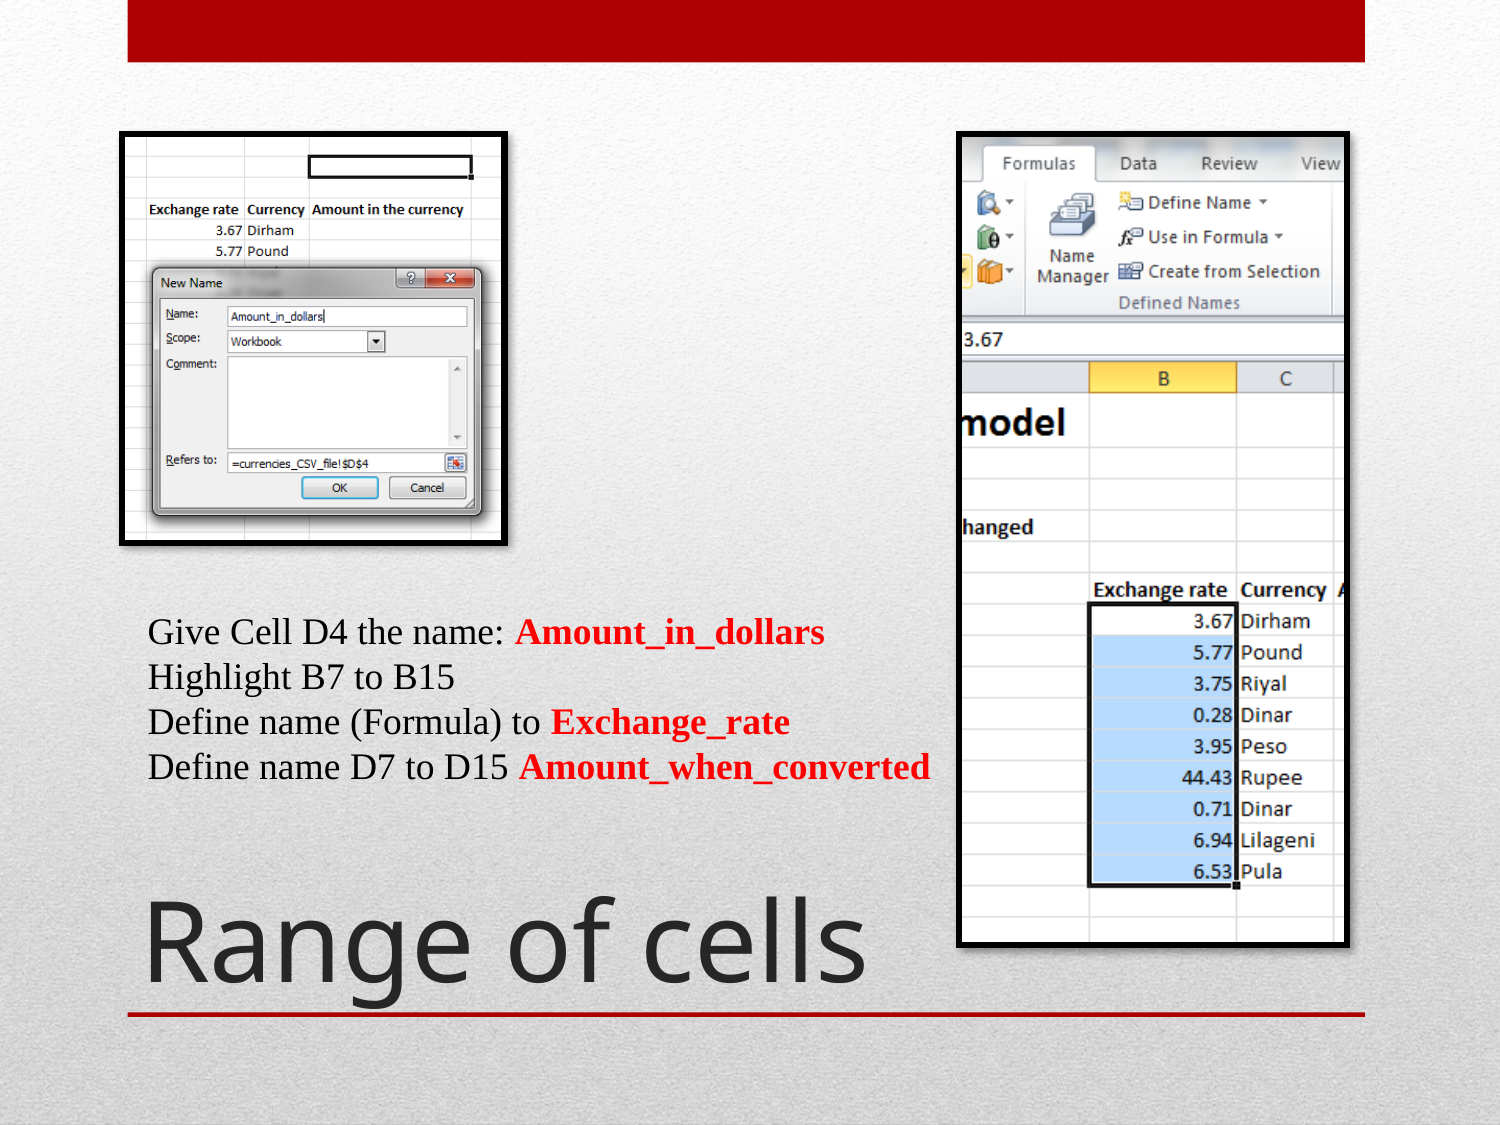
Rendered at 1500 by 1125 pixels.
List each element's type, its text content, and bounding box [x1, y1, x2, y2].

text_box Give Cell D4 the name: Amount_in_dollars Highlight B7 to B15 Define name (Formula) to Exchange_rate Define name D7 to D15 Amount_when_converted [132, 599, 946, 795]
picture [124, 136, 502, 541]
title Range of cells [125, 750, 1238, 1013]
picture [961, 136, 1345, 943]
